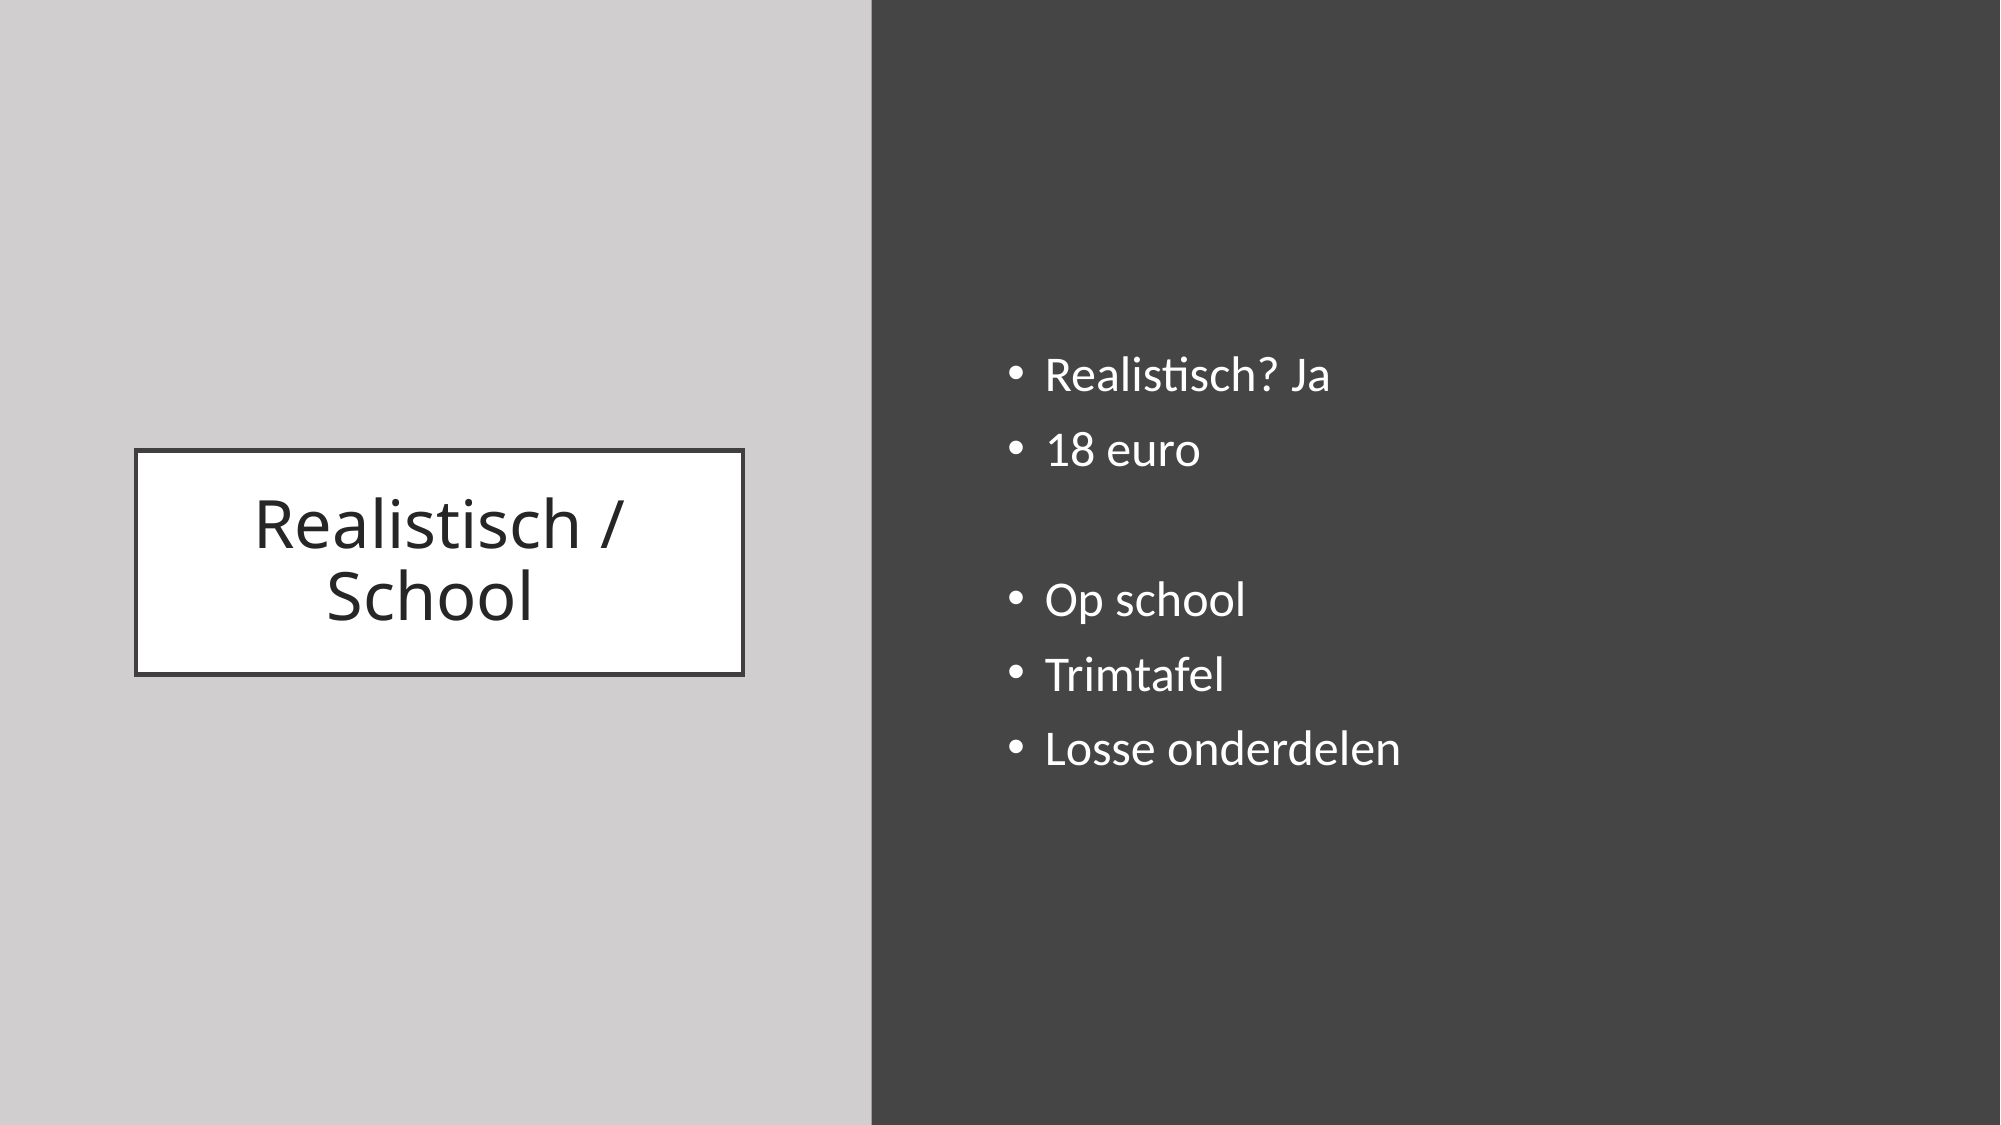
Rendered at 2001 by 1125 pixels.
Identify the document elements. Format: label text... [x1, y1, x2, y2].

title Realistisch / School [136, 450, 743, 675]
list Realistisch? Ja 18 euro Op school Trimtafel Losse onderdelen [992, 131, 1880, 994]
text_box [0, 0, 873, 1125]
